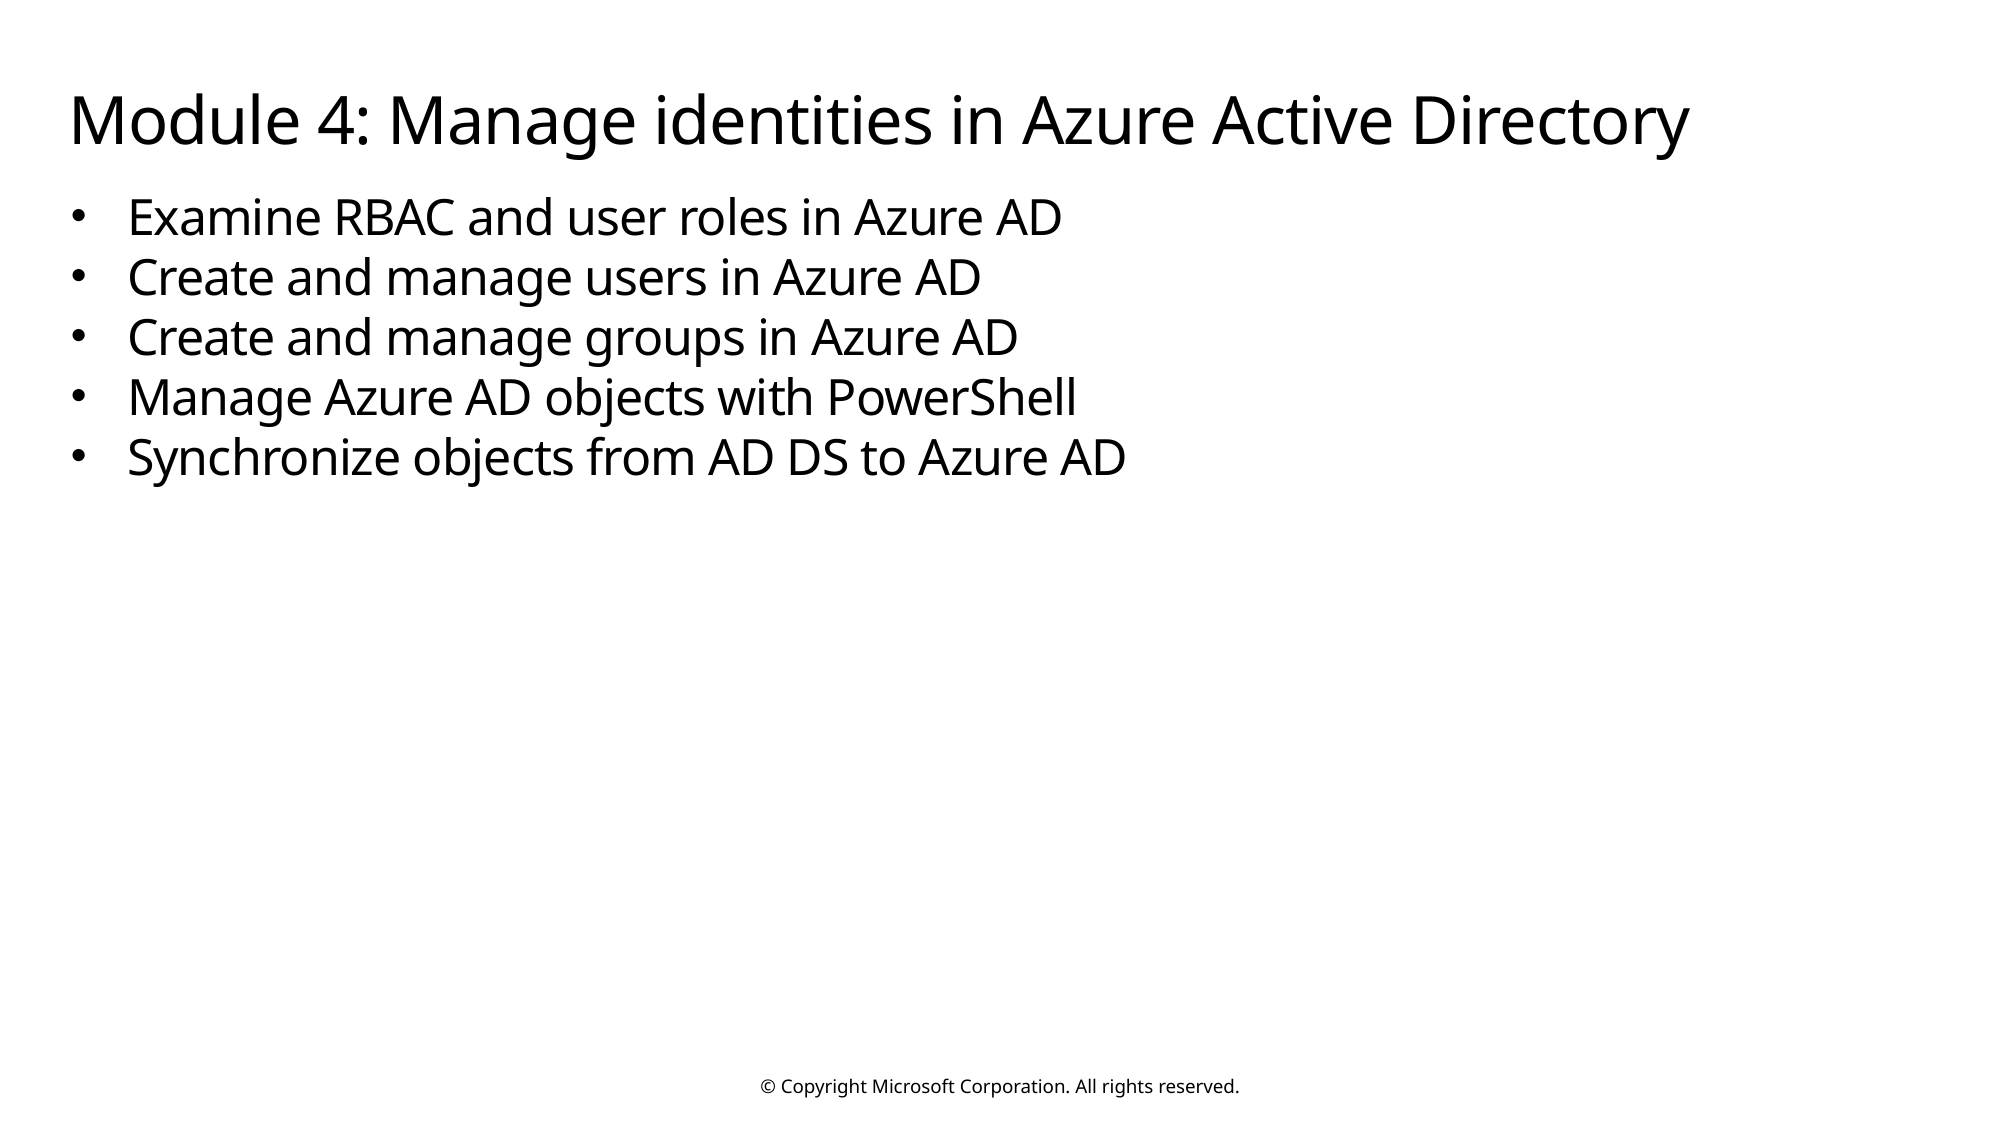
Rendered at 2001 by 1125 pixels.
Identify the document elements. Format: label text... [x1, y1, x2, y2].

title Module 4: Manage identities in Azure Active Directory [68, 72, 1930, 178]
list Examine RBAC and user roles in Azure AD Create and manage users in Azure AD Create and manage groups in Azure AD Manage Azure AD objects with PowerShell Synchronize objects from AD DS to Azure AD [70, 177, 1932, 617]
